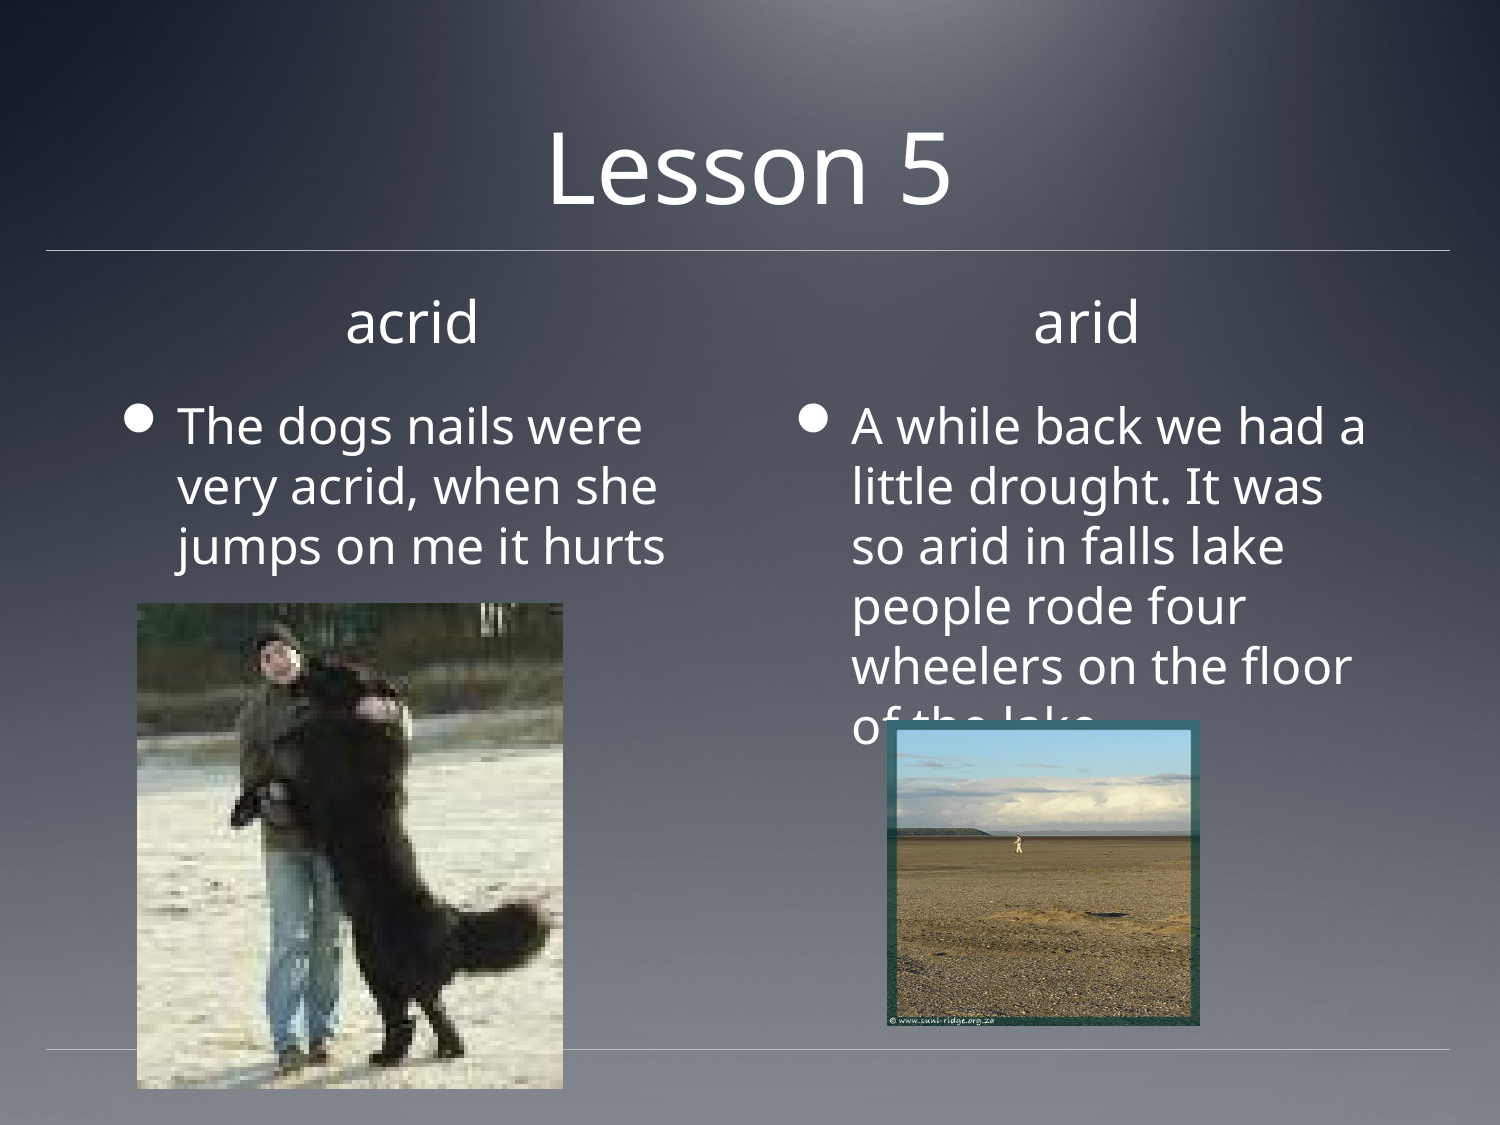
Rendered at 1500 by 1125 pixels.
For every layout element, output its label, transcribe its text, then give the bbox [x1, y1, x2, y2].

list arid [779, 251, 1395, 387]
list acrid [105, 251, 721, 387]
list The dogs nails were very acrid, when she jumps on me it hurts [105, 387, 721, 1026]
picture [135, 601, 565, 1092]
list A while back we had a little drought. It was so arid in falls lake people rode four wheelers on the floor of the lake. [779, 387, 1395, 1026]
title Lesson 5 [105, 17, 1394, 233]
picture [885, 718, 1202, 1028]
